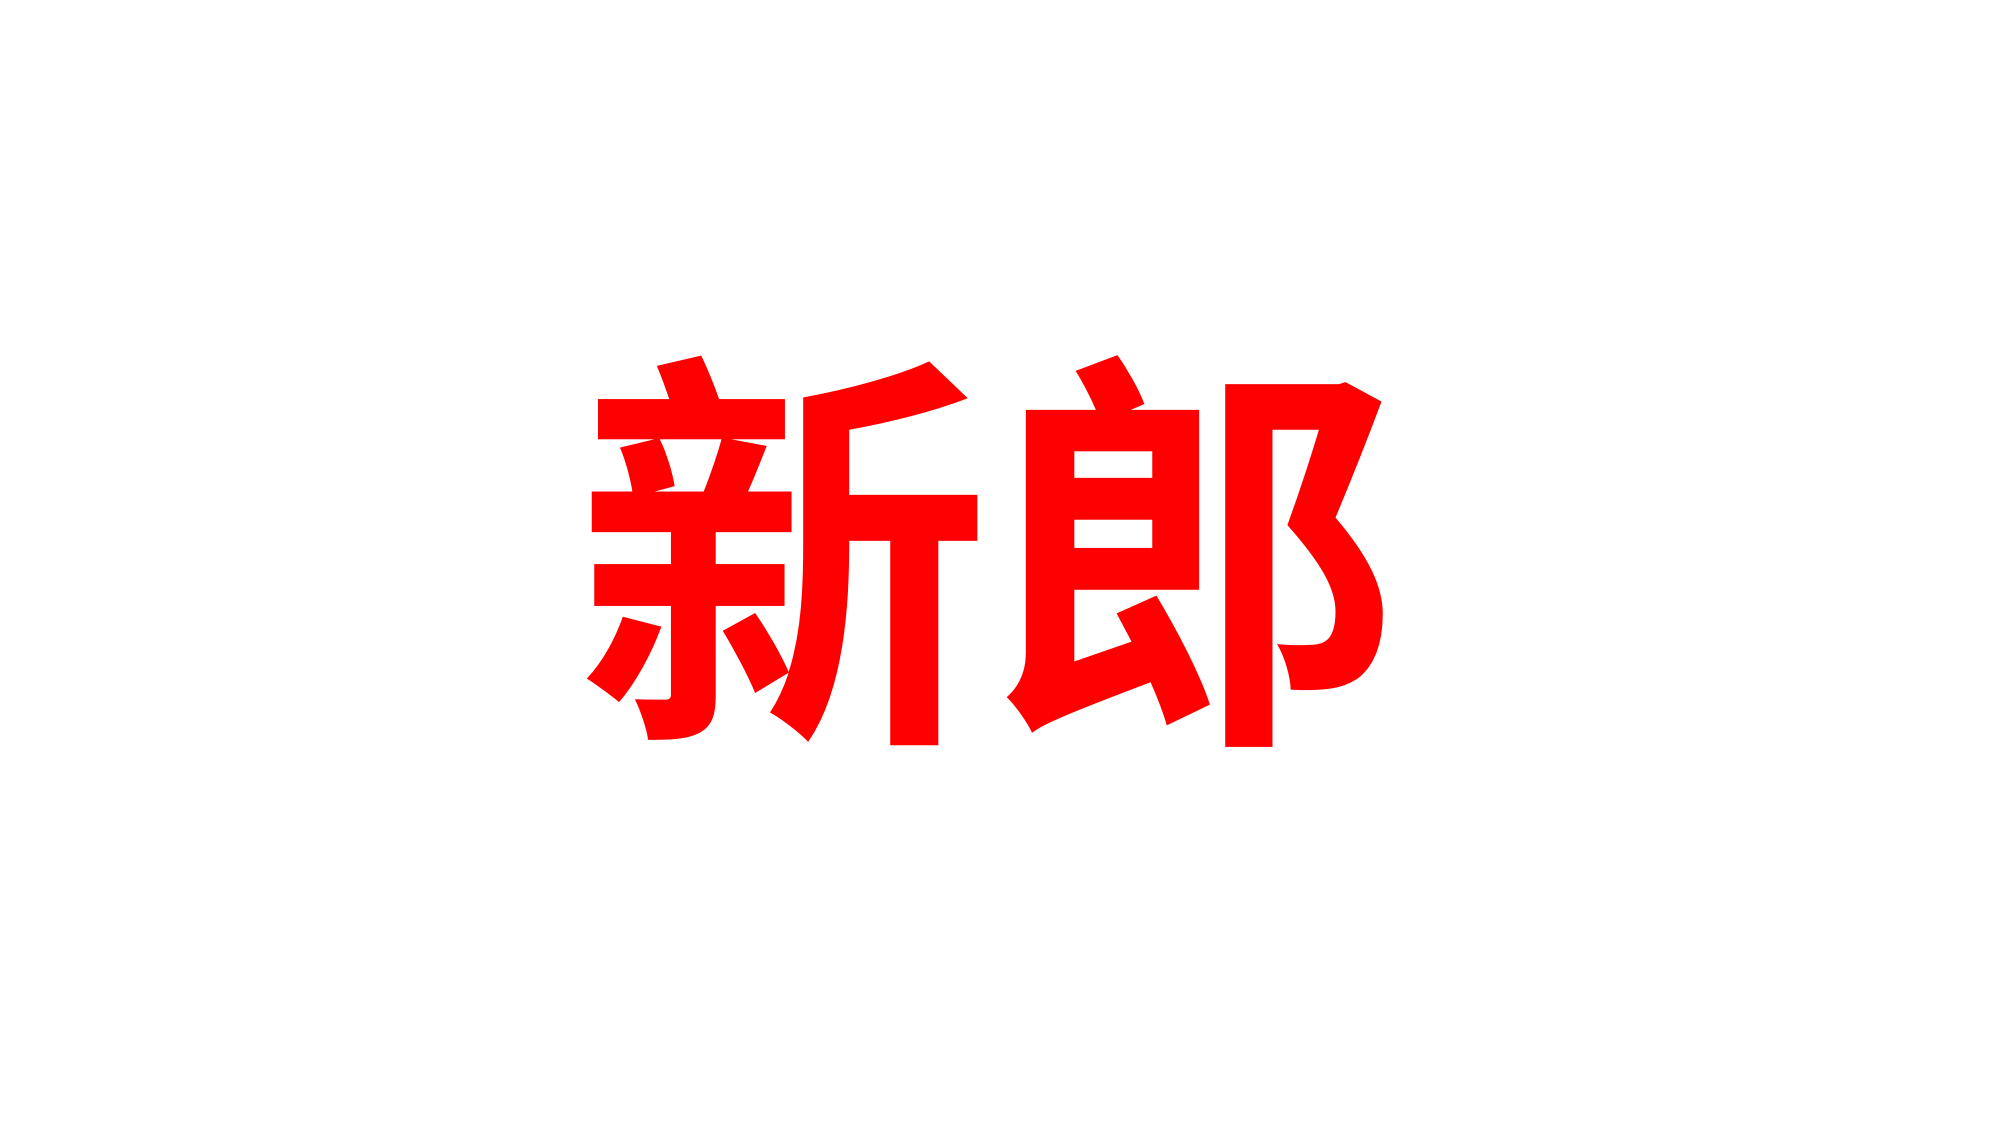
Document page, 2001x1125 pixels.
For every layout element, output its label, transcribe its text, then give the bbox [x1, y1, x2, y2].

text_box 新郎 [561, 288, 2000, 801]
